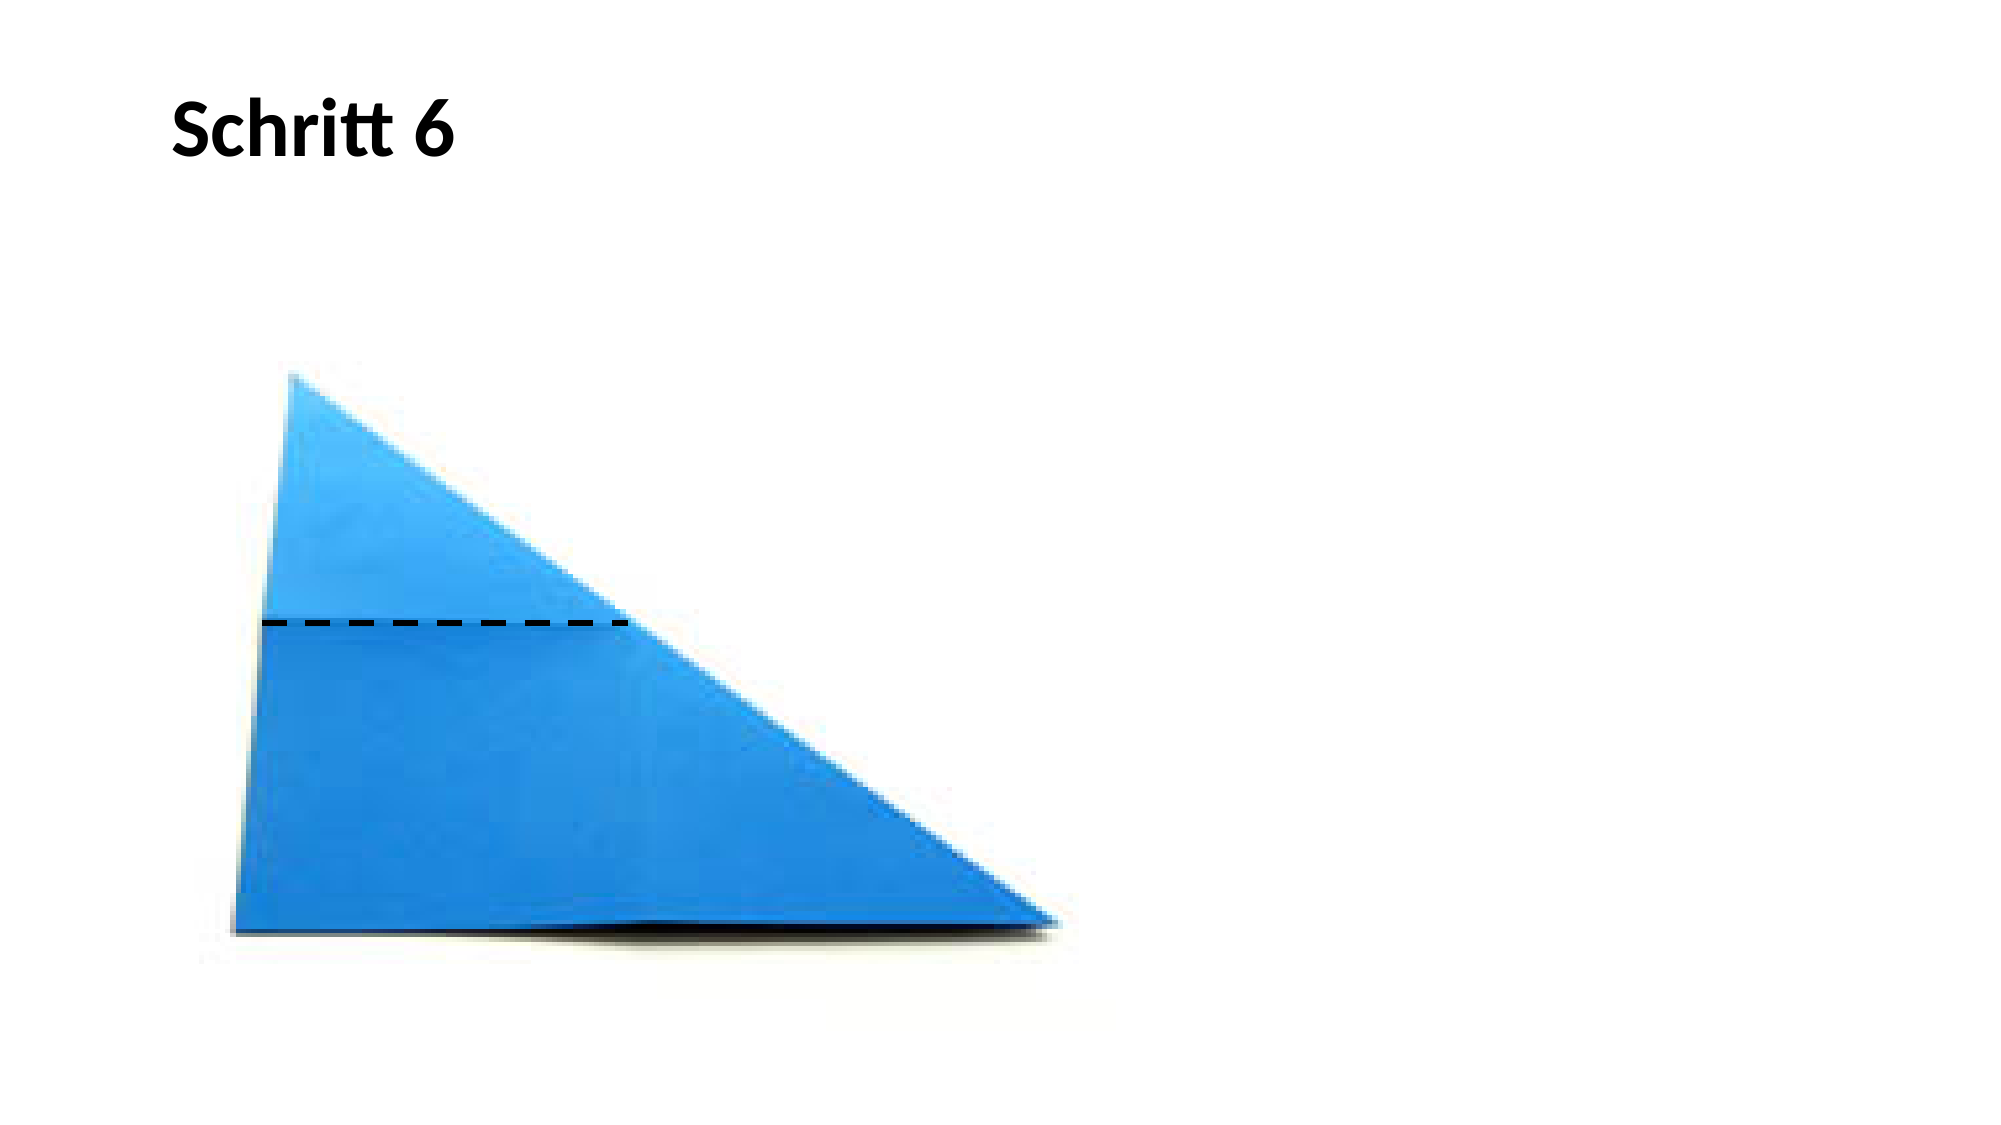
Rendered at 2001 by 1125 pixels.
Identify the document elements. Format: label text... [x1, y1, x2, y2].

picture [194, 255, 1116, 1032]
text_box Schritt 6 [156, 59, 472, 181]
